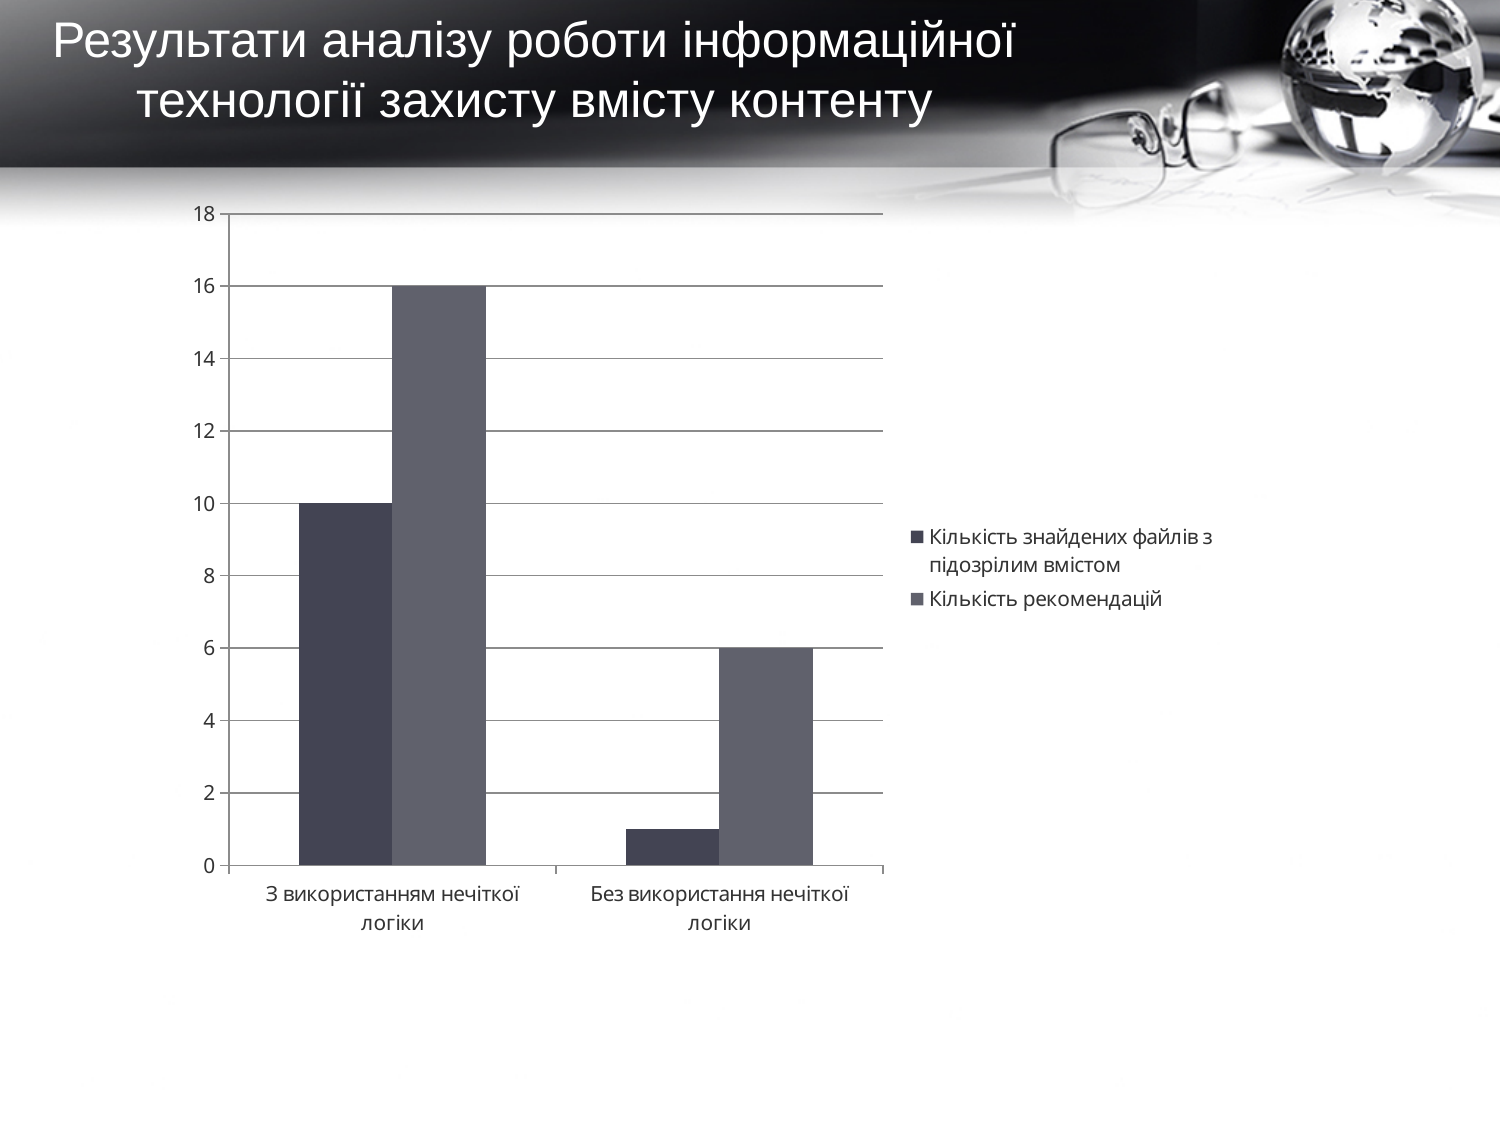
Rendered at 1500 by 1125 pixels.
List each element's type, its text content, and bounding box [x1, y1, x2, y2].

chart [170, 184, 1232, 952]
text_box Результати аналізу роботи інформаційної технології захисту вмісту контенту [0, 0, 1069, 135]
picture [0, 0, 1500, 1125]
